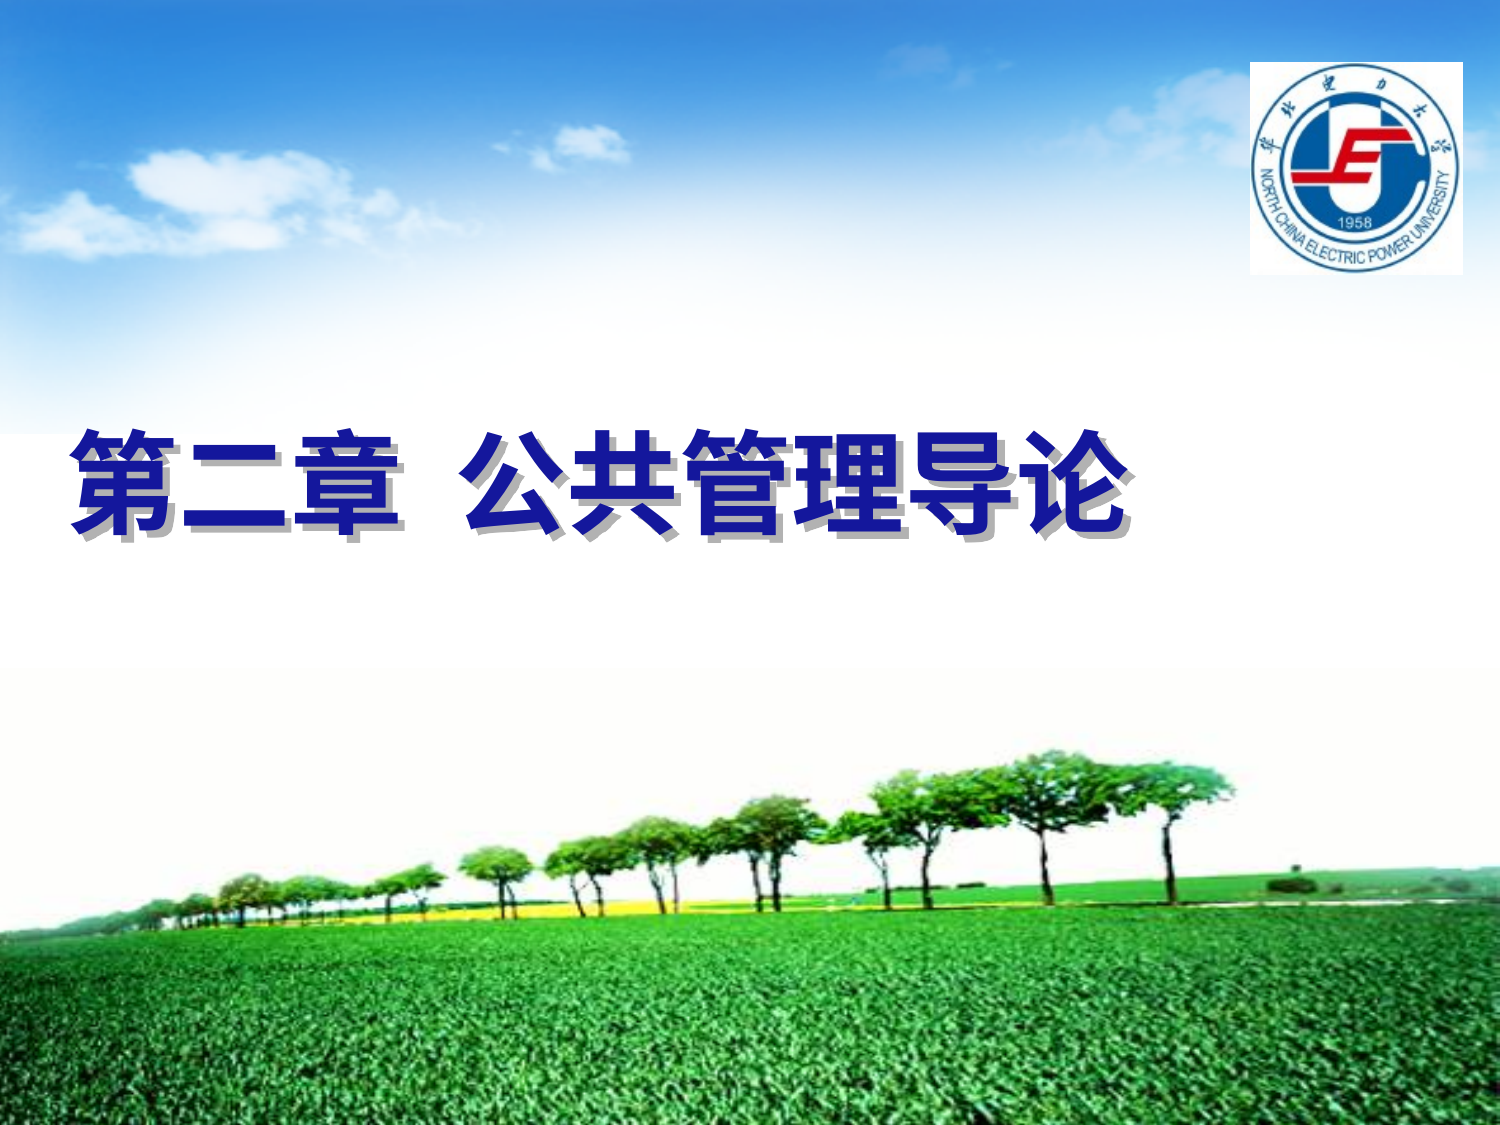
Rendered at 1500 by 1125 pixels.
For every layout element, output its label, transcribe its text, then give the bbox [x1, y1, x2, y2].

picture [0, 0, 1500, 434]
picture [0, 668, 1500, 1125]
title 第二章 公共管理导论 [50, 328, 1476, 632]
